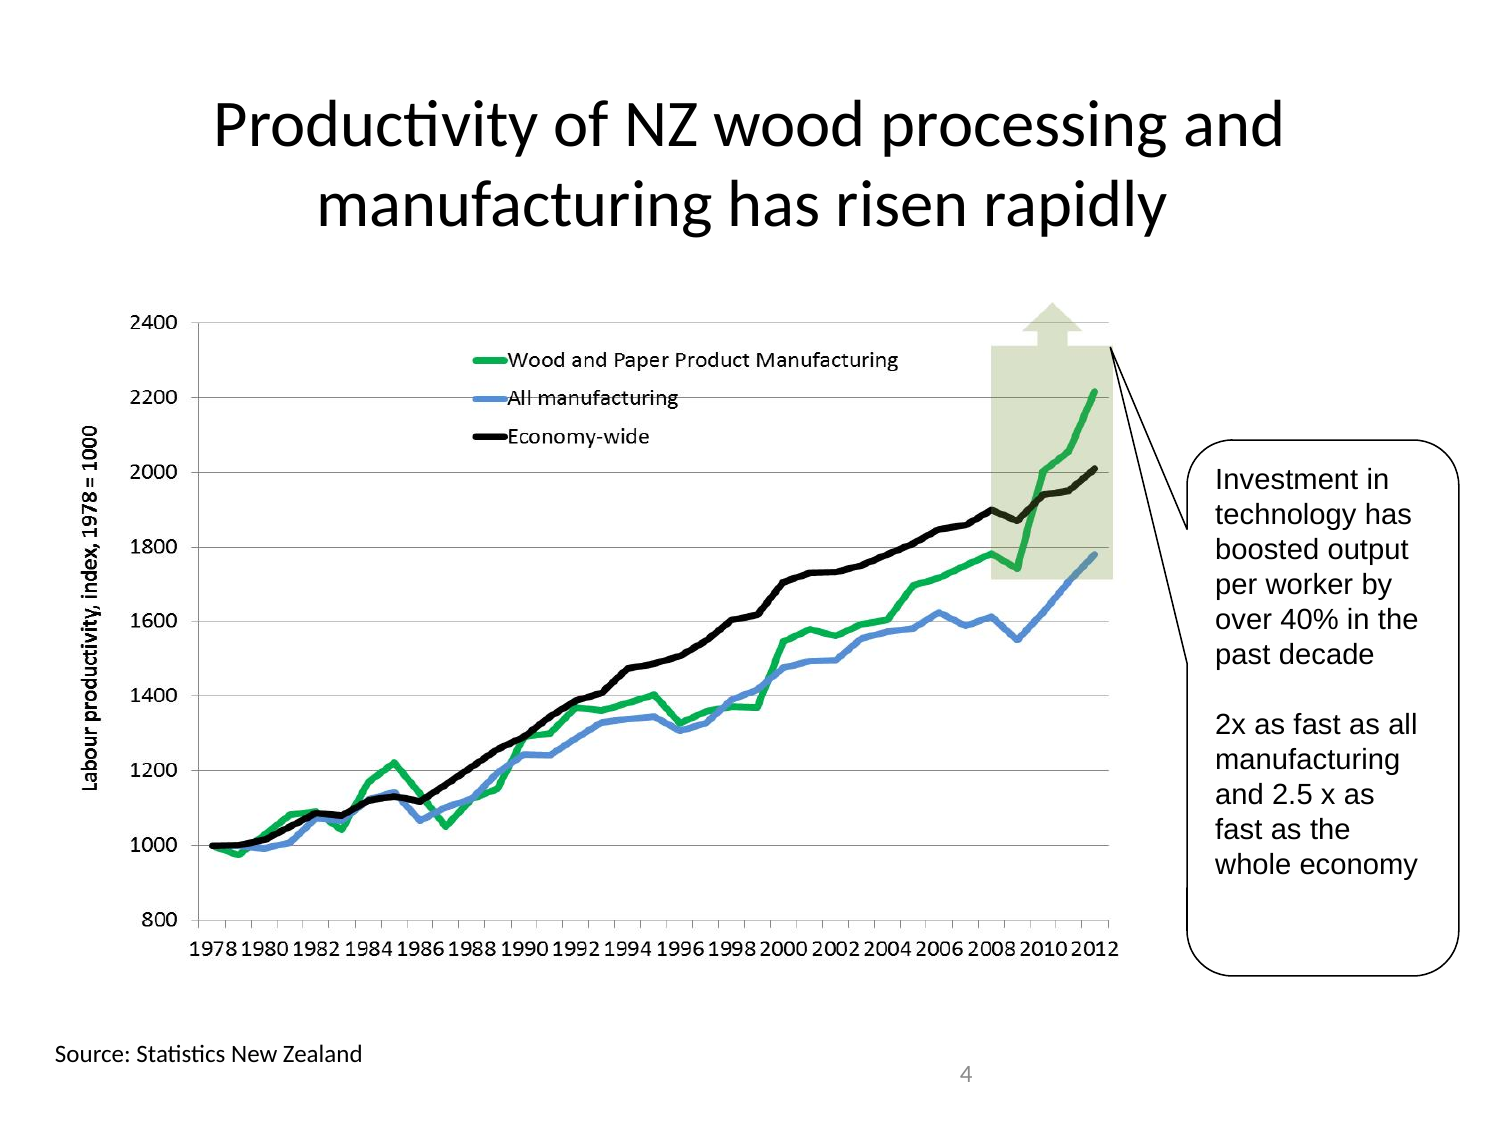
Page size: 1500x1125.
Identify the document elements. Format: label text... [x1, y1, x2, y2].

picture [43, 302, 1129, 968]
text_box Source: Statistics New Zealand [40, 1030, 537, 1075]
text_box Productivity of NZ wood processing and manufacturing has risen rapidly [74, 66, 1425, 254]
text_box Investment in technology has boosted output per worker by over 40% in the past decade 2x as fast as all manufacturing and 2.5 x as fast as the whole economy [1132, 398, 1459, 976]
slide_number 4 [512, 1042, 988, 1103]
